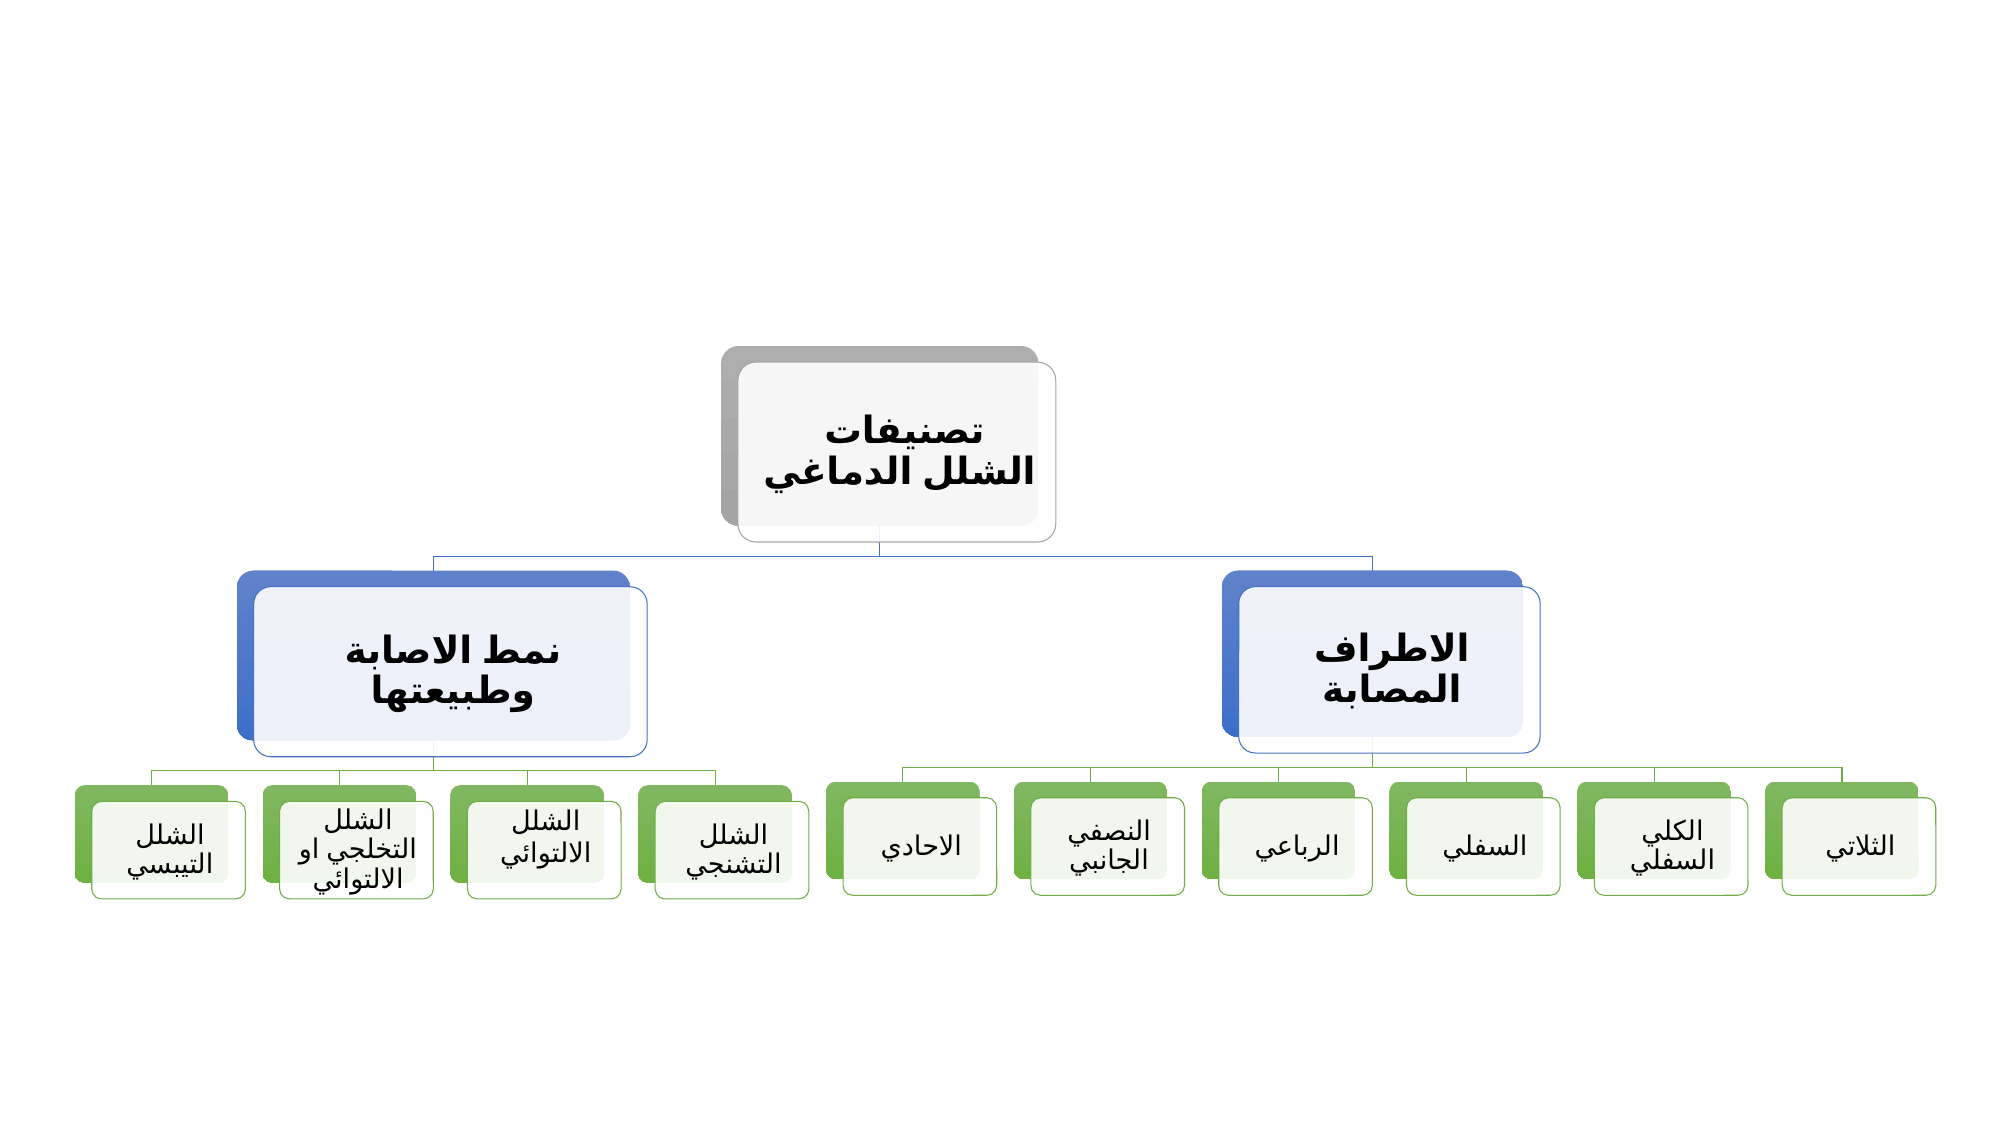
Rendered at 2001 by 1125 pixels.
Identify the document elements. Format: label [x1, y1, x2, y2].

list [73, 138, 1937, 1107]
